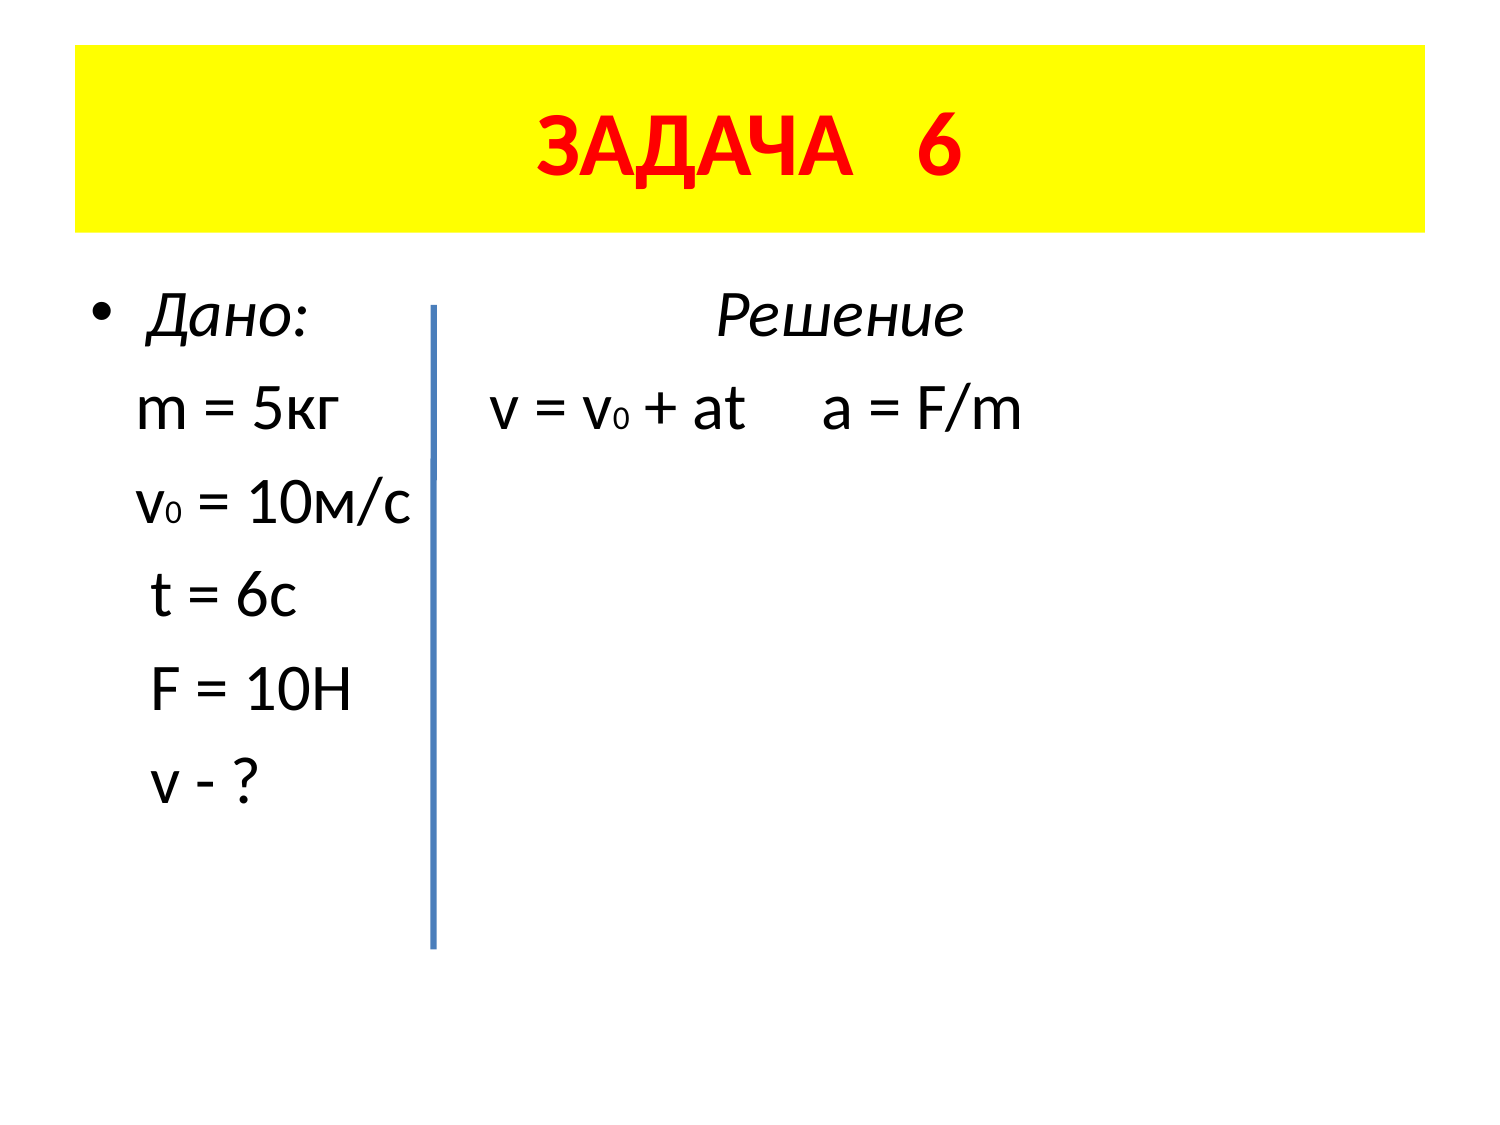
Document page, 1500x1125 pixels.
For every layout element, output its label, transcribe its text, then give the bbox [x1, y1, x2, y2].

list Дано: Решение m = 5кг v = v0 + at a = F/m v0 = 10м/с t = 6c F = 10H v - ? [75, 262, 1425, 1005]
title ЗАДАЧА 6 [75, 45, 1425, 233]
